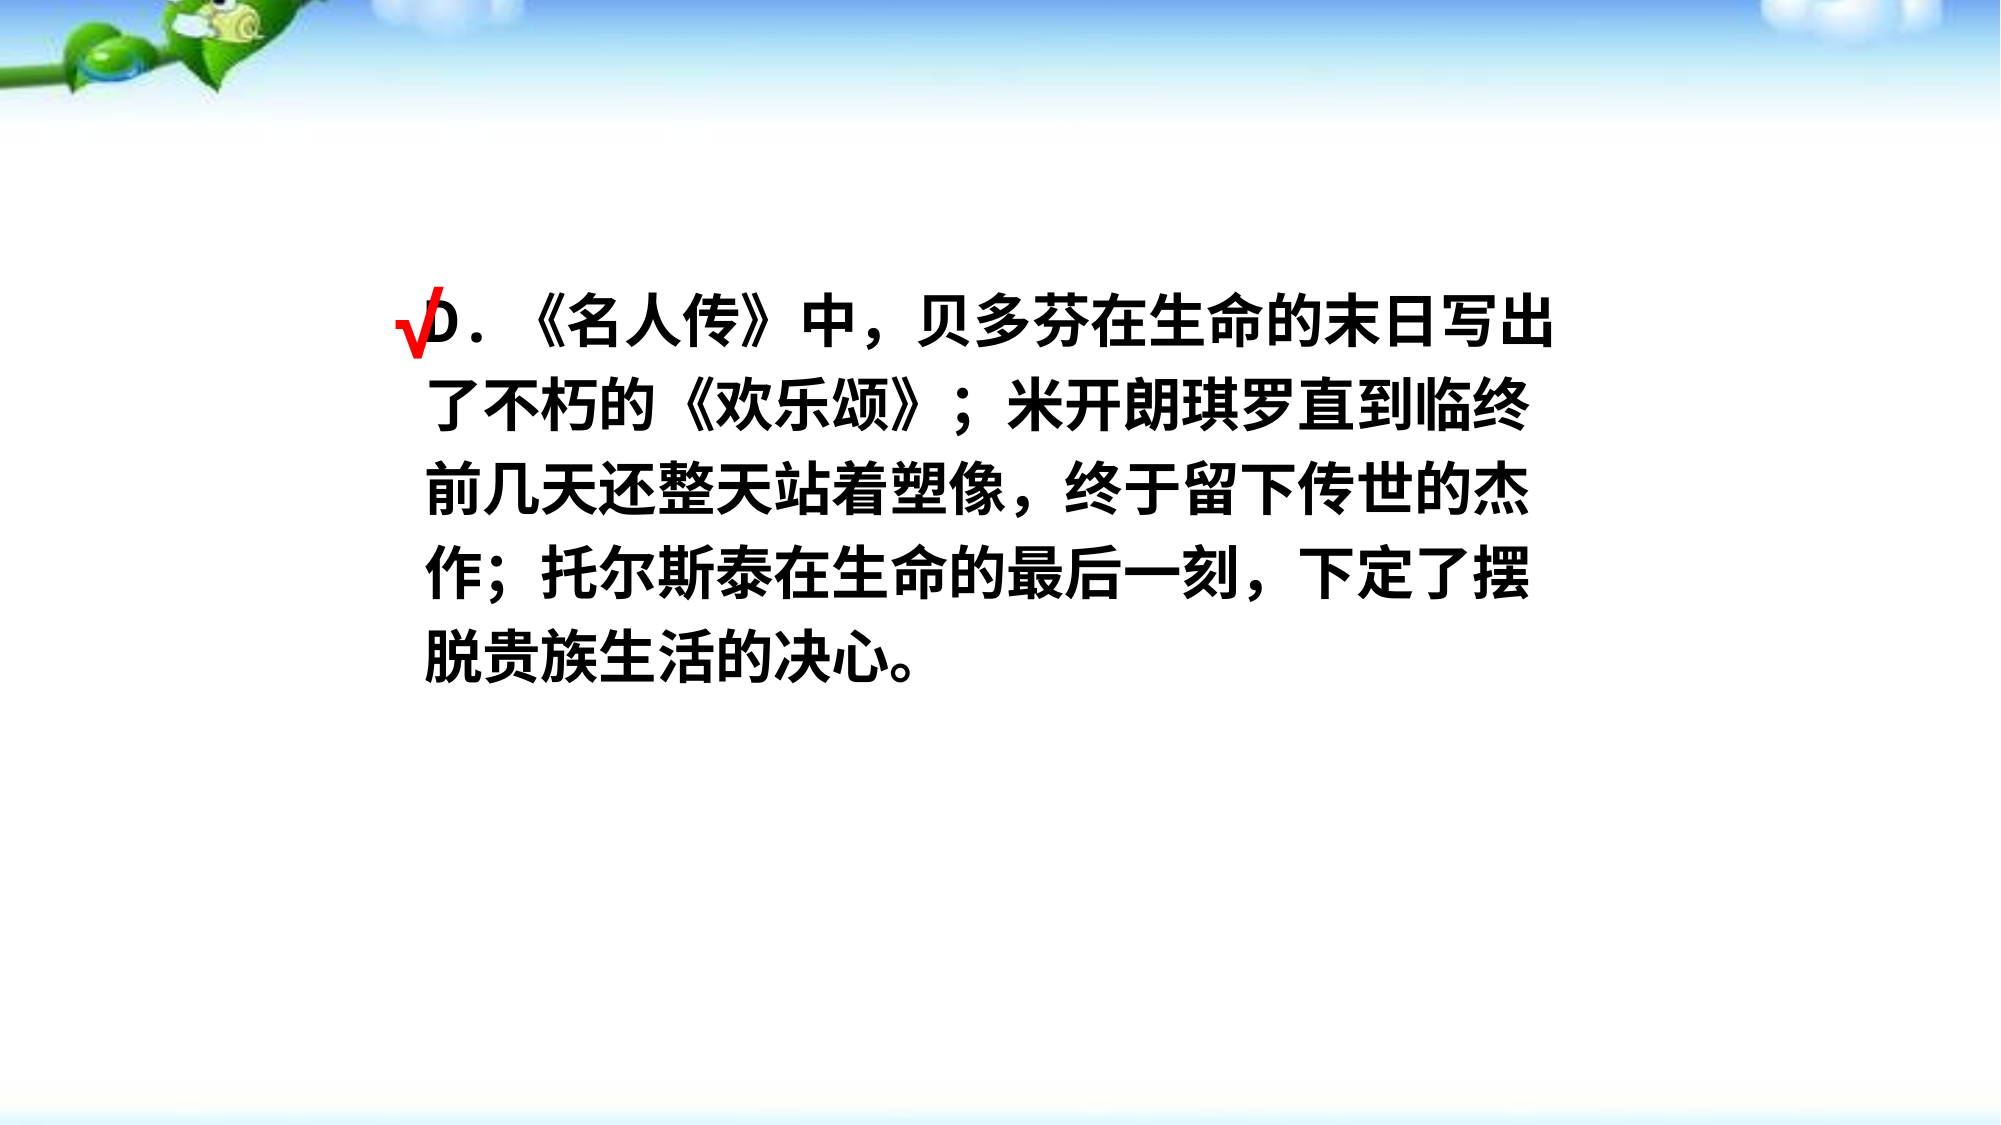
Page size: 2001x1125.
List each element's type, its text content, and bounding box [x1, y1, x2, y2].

text_box √ [378, 247, 468, 383]
text_box D.《名人传》中，贝多芬在生命的末日写出了不朽的《欢乐颂》；米开朗琪罗直到临终前几天还整天站着塑像，终于留下传世的杰作；托尔斯泰在生命的最后一刻，下定了摆脱贵族生活的决心。 [409, 263, 1603, 698]
picture [0, 0, 2001, 1125]
